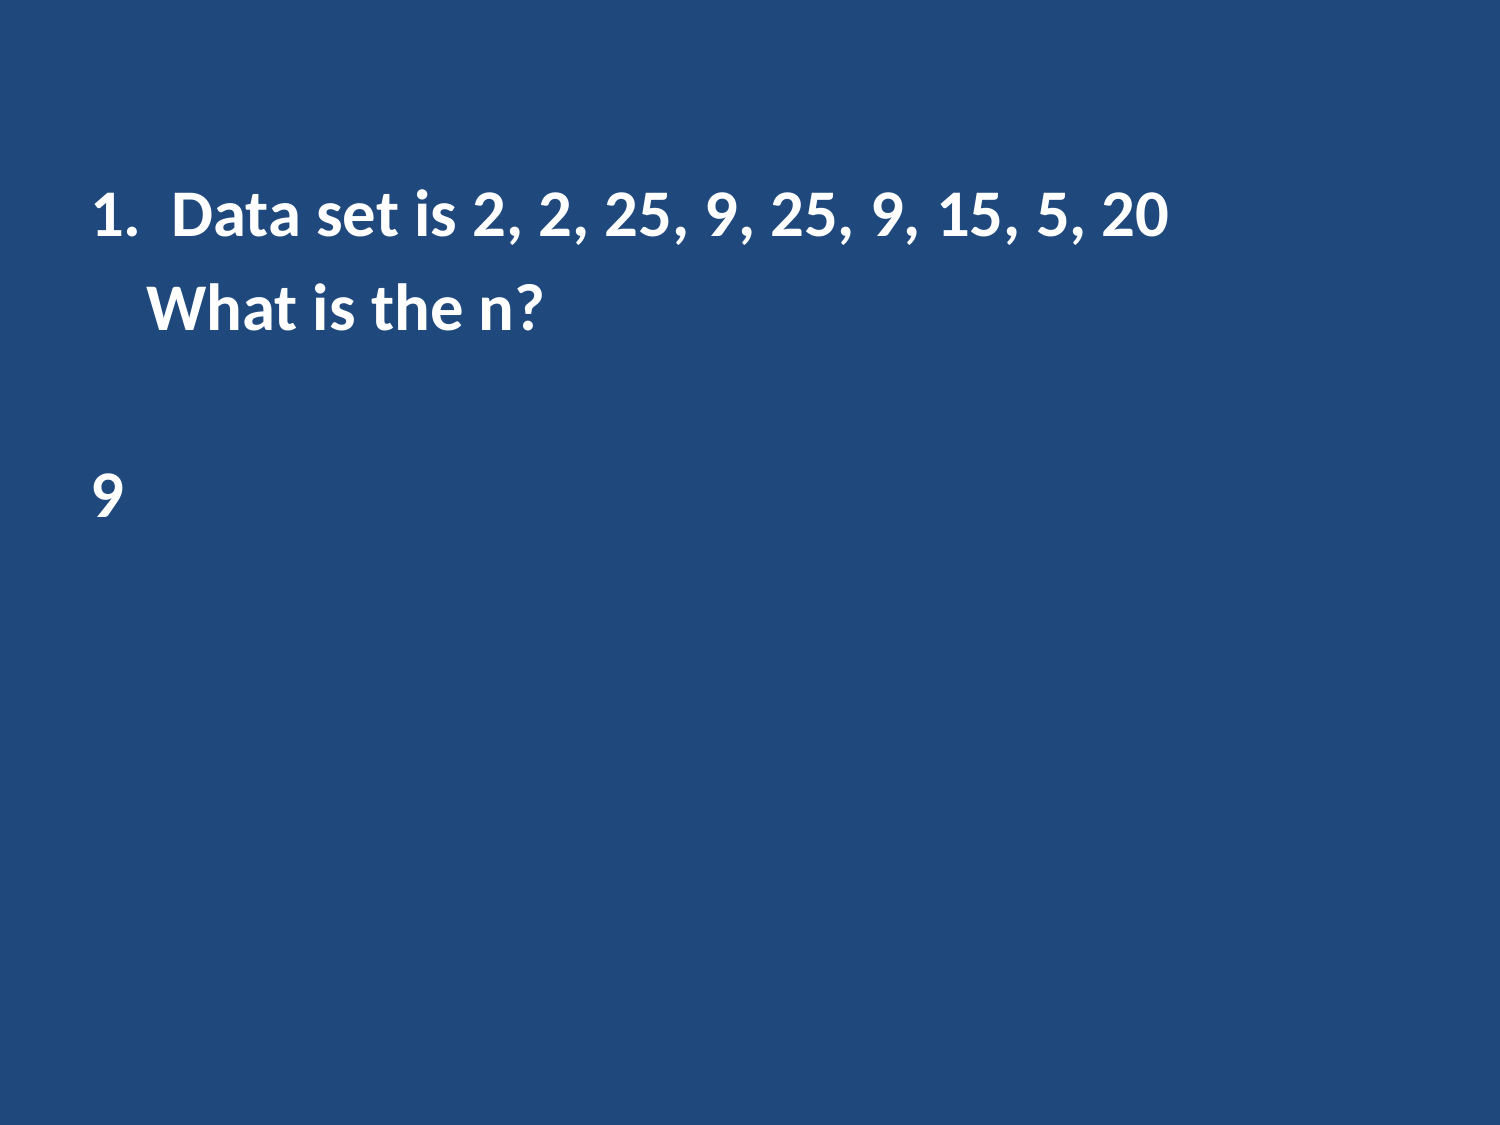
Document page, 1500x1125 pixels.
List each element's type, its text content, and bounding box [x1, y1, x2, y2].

list 1. Data set is 2, 2, 25, 9, 25, 9, 15, 5, 20 What is the n? 9 [75, 162, 1425, 905]
